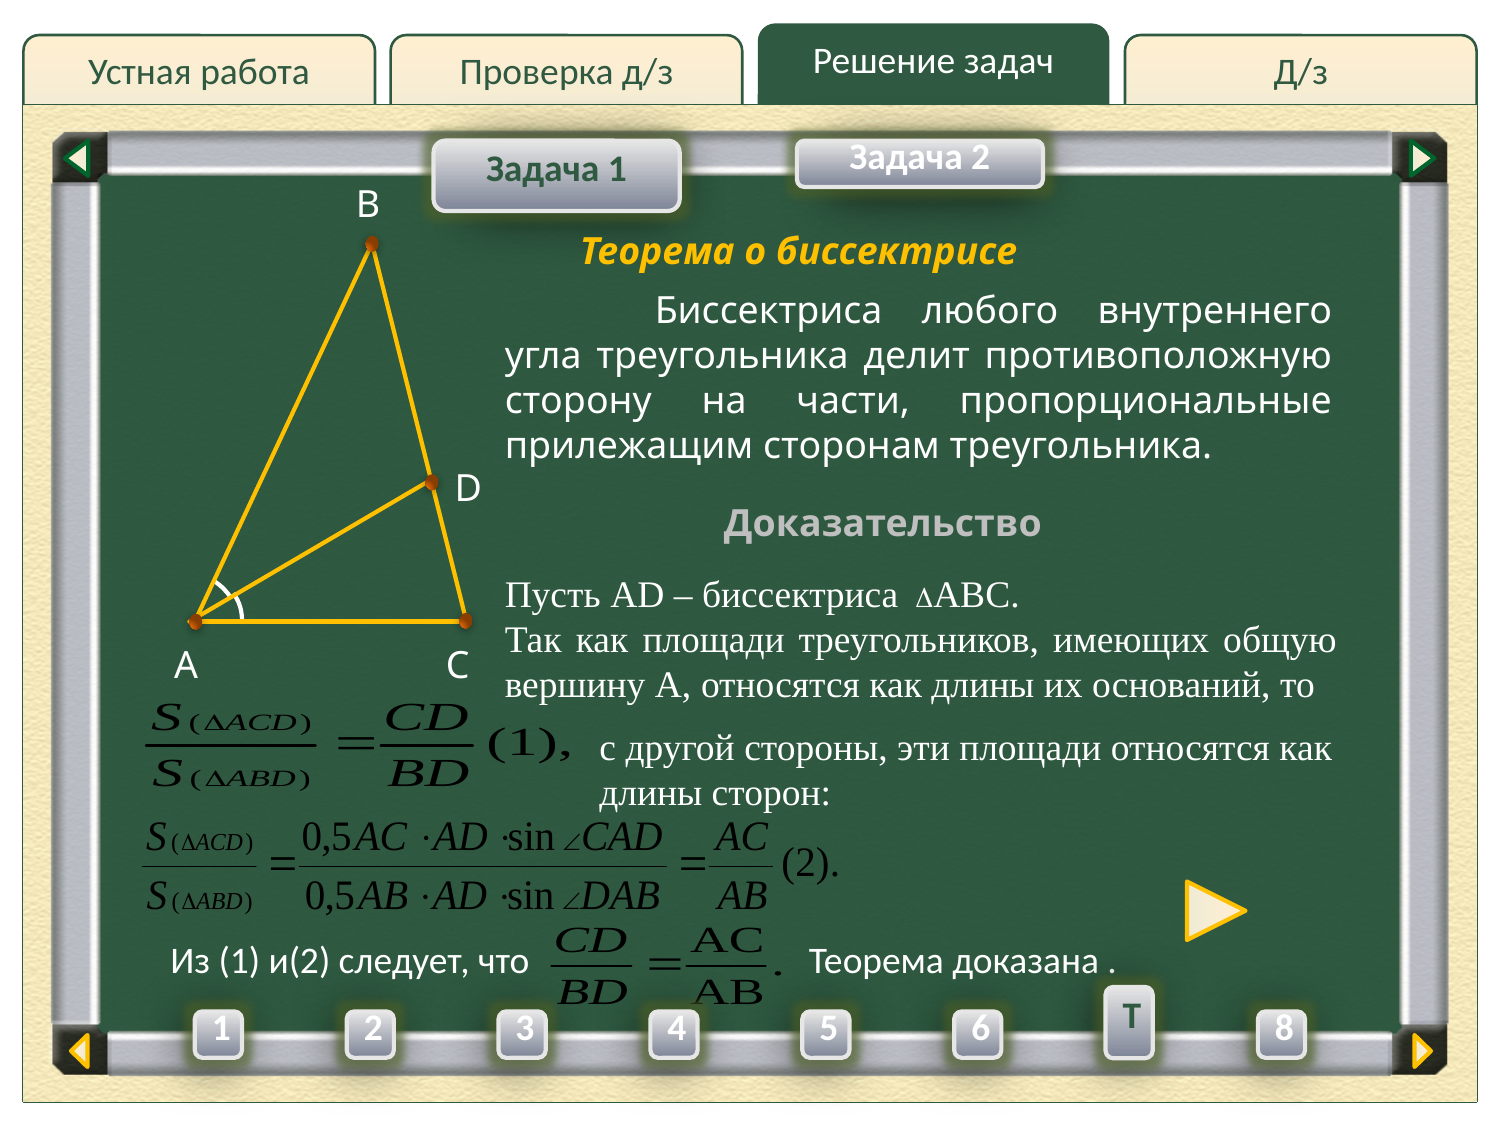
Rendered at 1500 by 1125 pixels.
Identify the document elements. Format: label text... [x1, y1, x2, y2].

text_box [135, 809, 845, 927]
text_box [135, 691, 583, 800]
picture [22, 104, 1477, 1103]
text_box Проверка д/з [388, 32, 745, 102]
text_box Д/з [1122, 32, 1479, 103]
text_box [194, 243, 368, 620]
text_box Решение задач [755, 21, 1112, 102]
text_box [541, 916, 793, 1013]
text_box Устная работа [21, 32, 378, 103]
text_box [371, 243, 467, 623]
